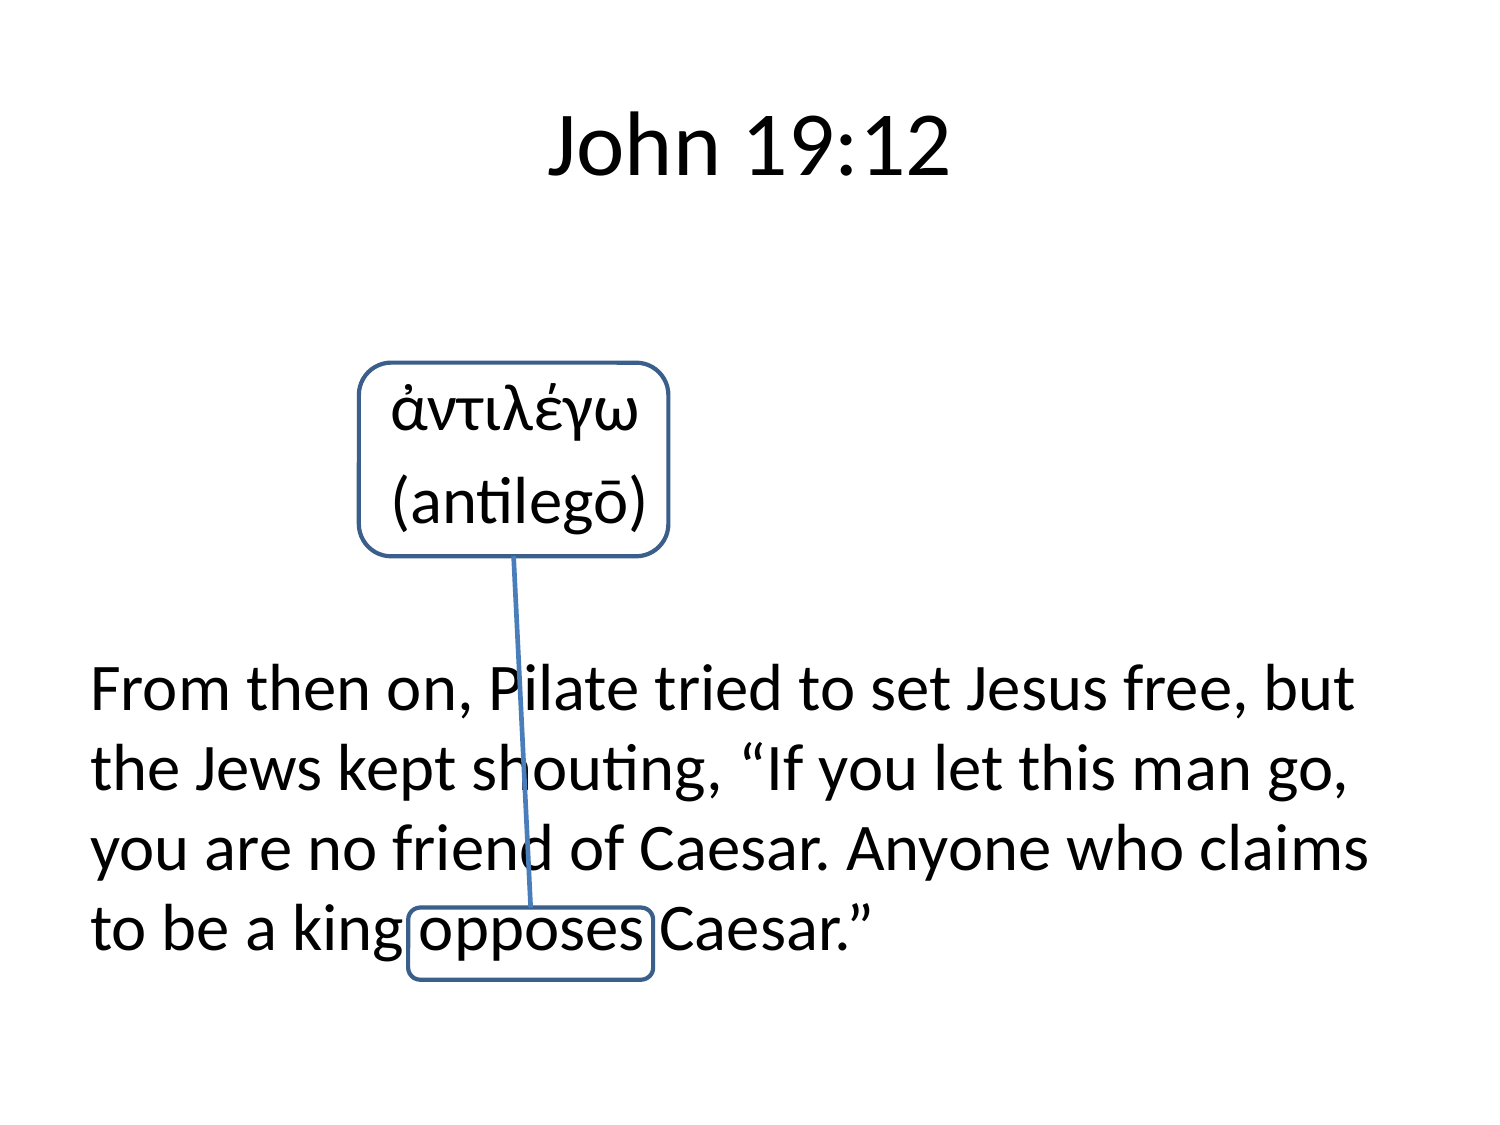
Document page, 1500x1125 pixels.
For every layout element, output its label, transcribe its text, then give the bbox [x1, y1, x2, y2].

text_box [356, 360, 671, 559]
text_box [513, 556, 531, 908]
list ἀντιλέγω (antilegō) From then on, Pilate tried to set Jesus free, but the Jews kept shouting, “If you let this man go, you are no friend of Caesar. Anyone who claims to be a king opposes Caesar.” [75, 262, 1425, 1005]
title John 19:12 [75, 45, 1425, 233]
text_box [406, 905, 656, 982]
